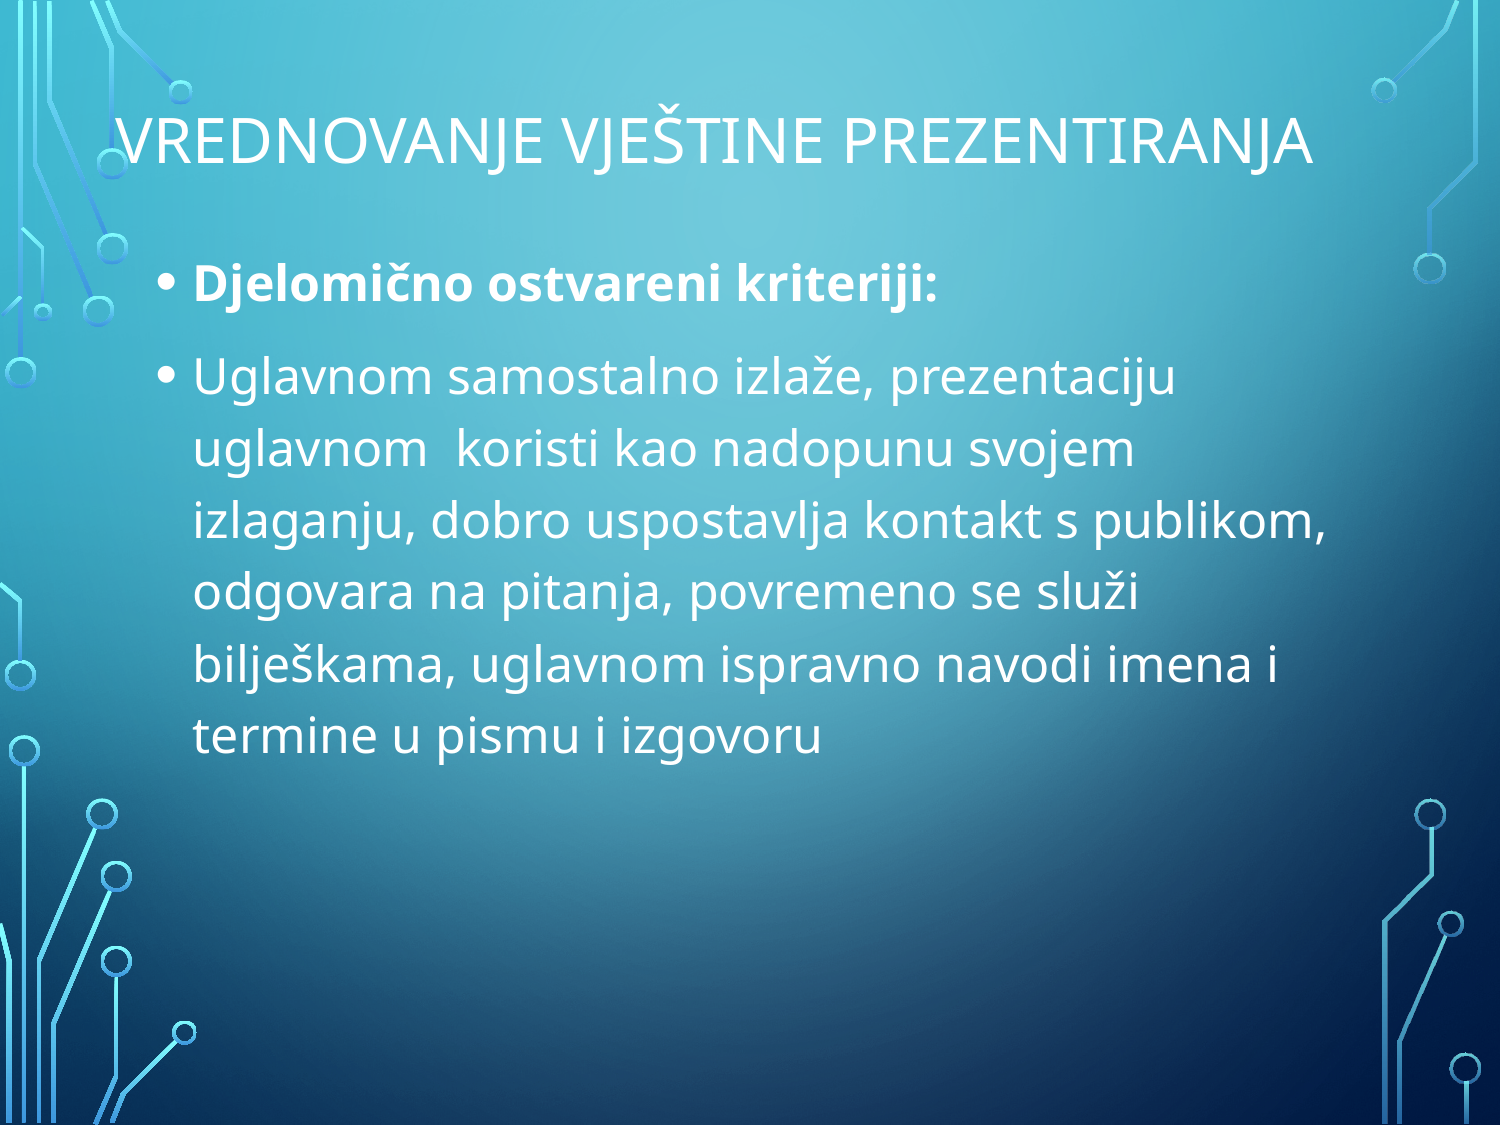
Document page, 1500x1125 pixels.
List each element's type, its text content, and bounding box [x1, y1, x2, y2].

title vrednovanje vJEŠTINE PREZENTIRANJA [100, 78, 1495, 209]
list Djelomično ostvareni kriteriji: Uglavnom samostalno izlaže, prezentaciju uglavnom koristi kao nadopunu svojem izlaganju, dobro uspostavlja kontakt s publikom, odgovara na pitanja, povremeno se služi bilješkama, uglavnom ispravno navodi imena i termine u pismu i izgovoru [140, 231, 1360, 950]
